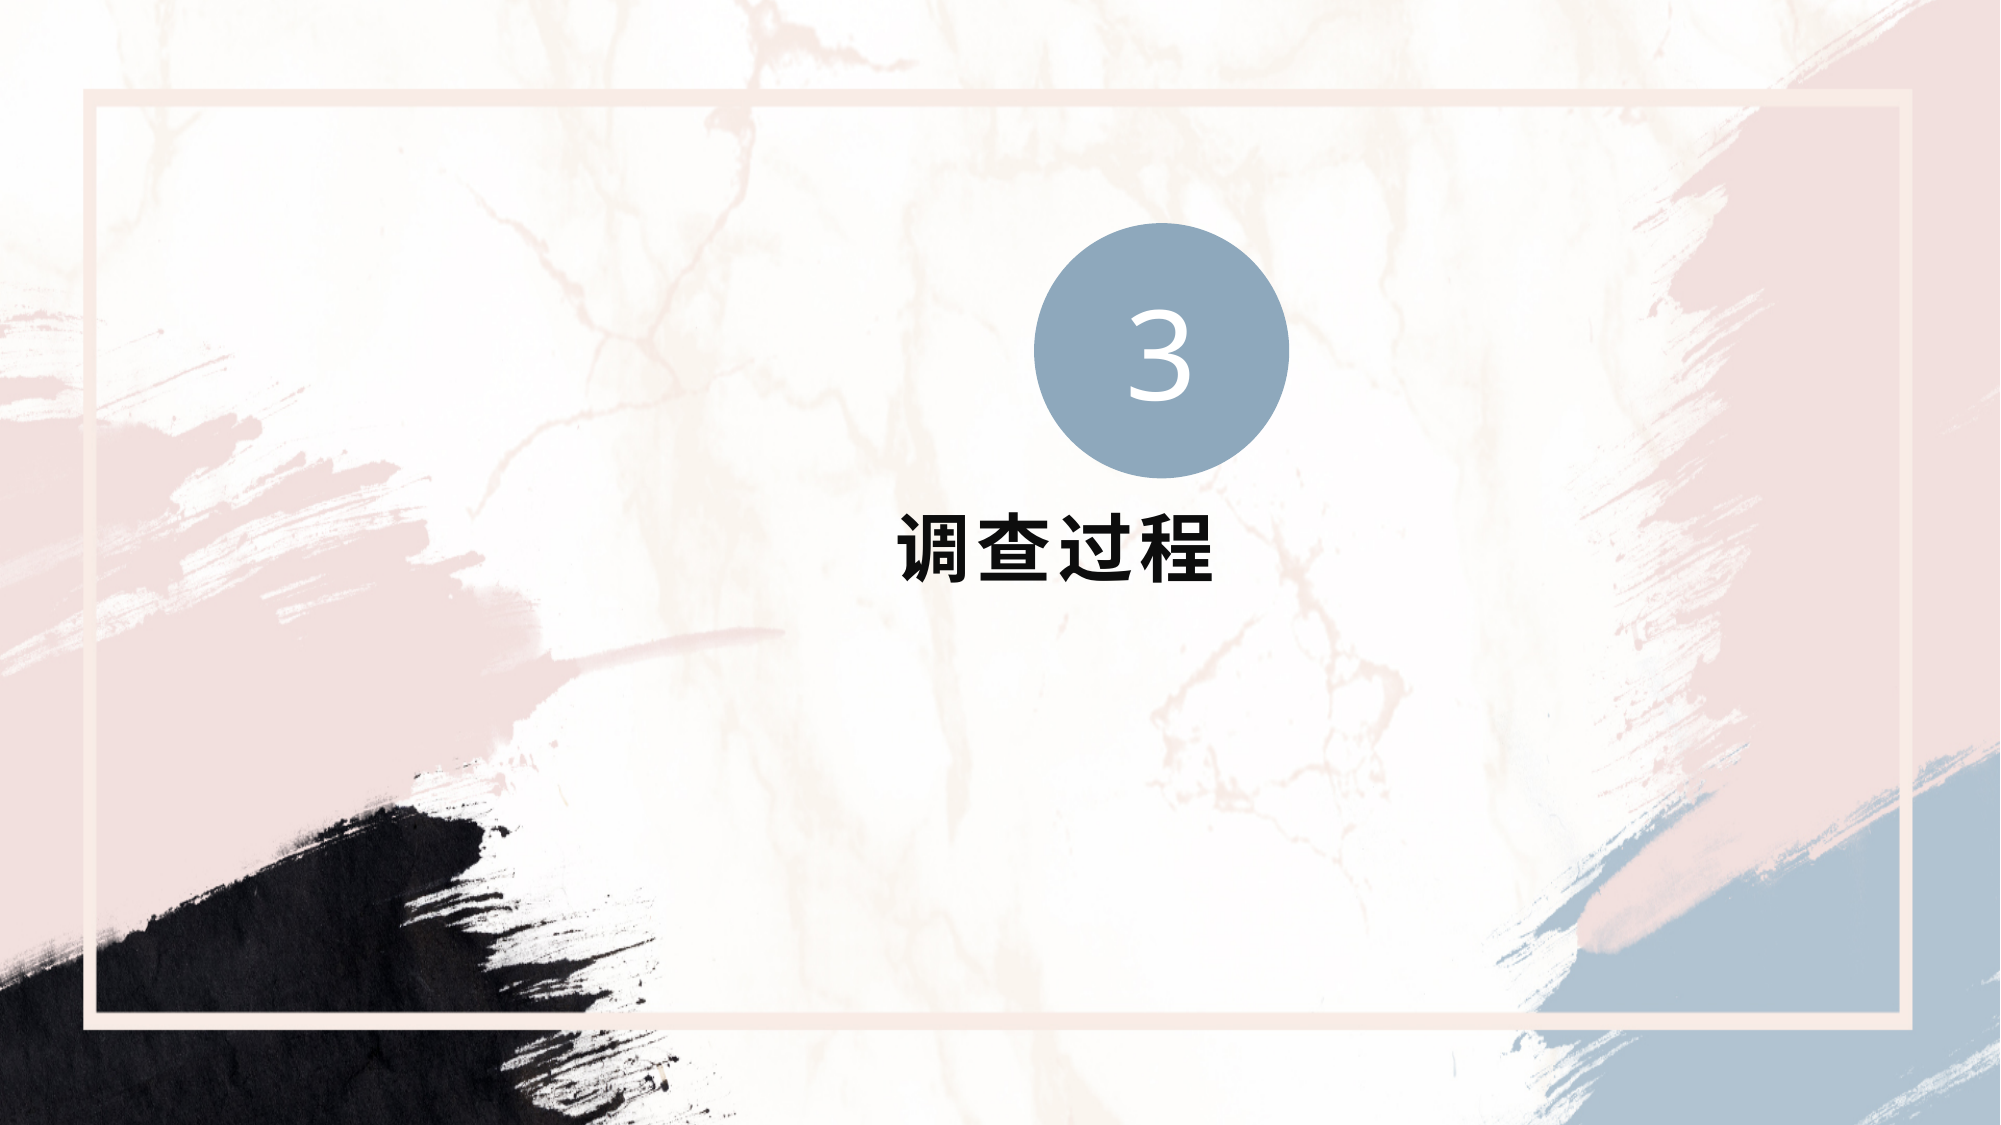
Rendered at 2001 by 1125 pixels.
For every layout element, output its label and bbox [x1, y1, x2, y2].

picture [0, 0, 2000, 1125]
text_box [701, 223, 1862, 681]
